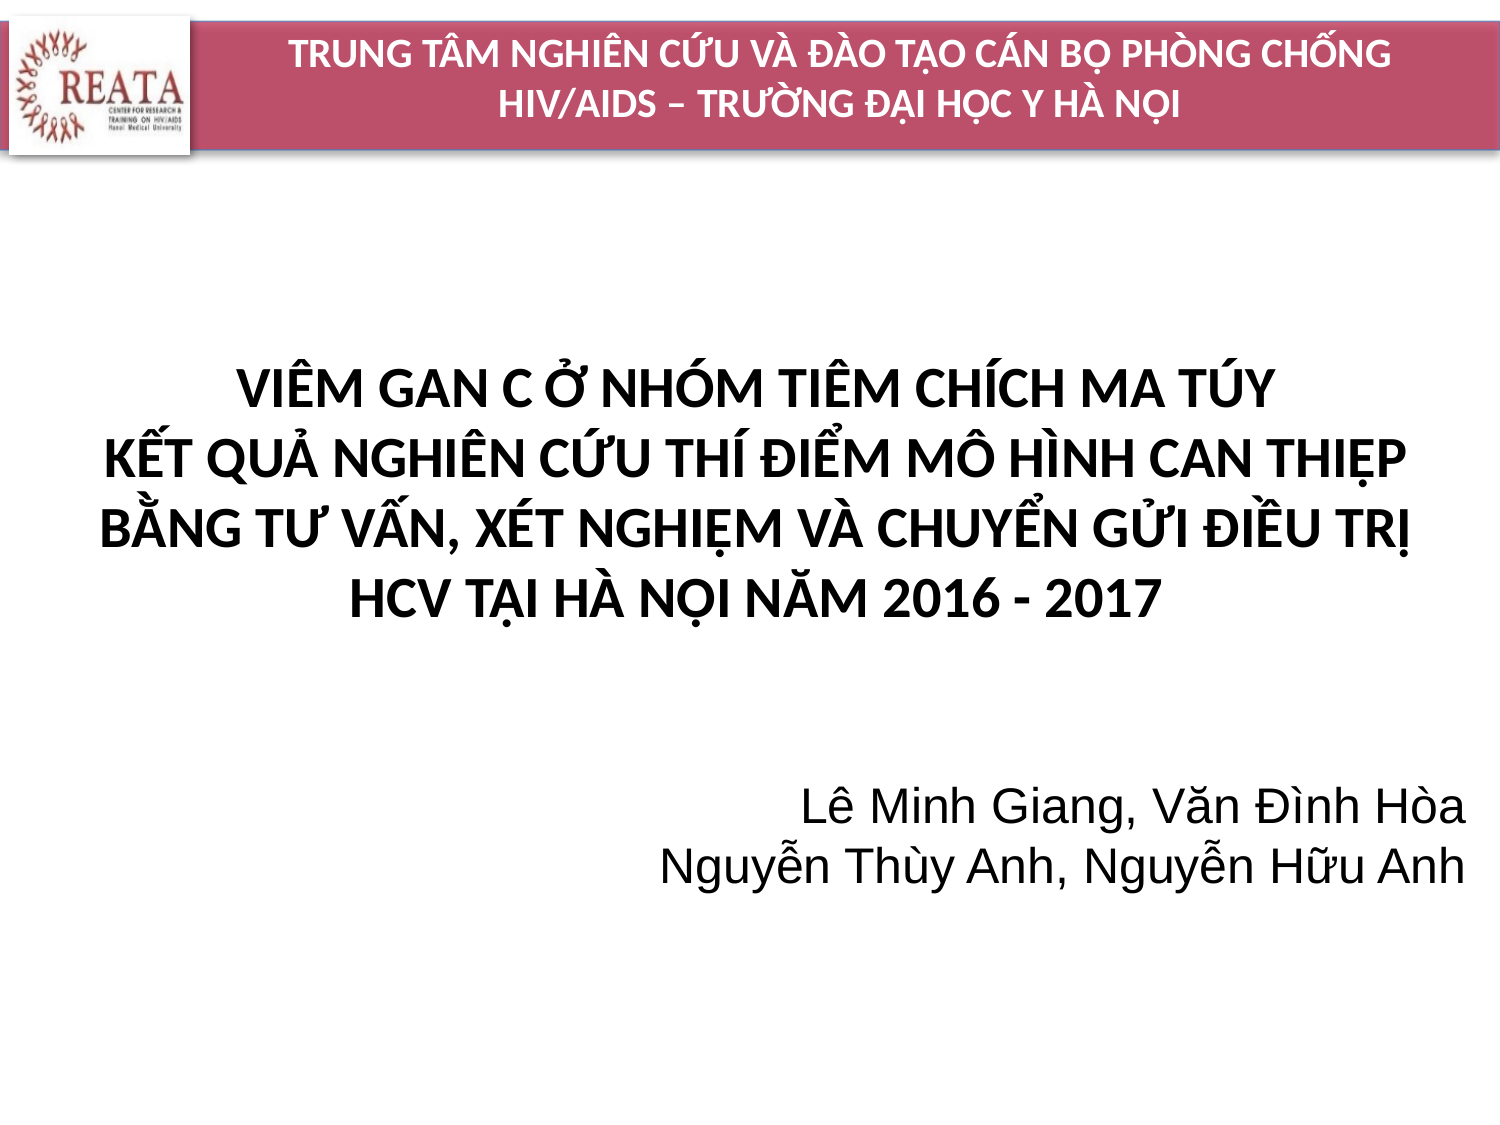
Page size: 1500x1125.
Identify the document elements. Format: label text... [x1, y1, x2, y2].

title VIÊM GAN C Ở NHÓM TIÊM CHÍCH MA TÚY KẾT QUẢ NGHIÊN CỨU THÍ ĐIỂM MÔ HÌNH CAN THIỆP BẰNG TƯ VẤN, XÉT NGHIỆM VÀ CHUYỂN GỬI ĐIỀU TRỊ HCV TẠI HÀ NỘI NĂM 2016 - 2017 [56, 369, 1457, 609]
picture [9, 16, 190, 155]
text_box TRUNG TÂM NGHIÊN CỨU VÀ ĐÀO TẠO CÁN BỘ PHÒNG CHỐNG HIV/AIDS – TRƯỜNG ĐẠI HỌC Y HÀ NỘI [198, 18, 1482, 134]
text_box Lê Minh Giang, Văn Đình Hòa Nguyễn Thùy Anh, Nguyễn Hữu Anh [81, 713, 1482, 953]
